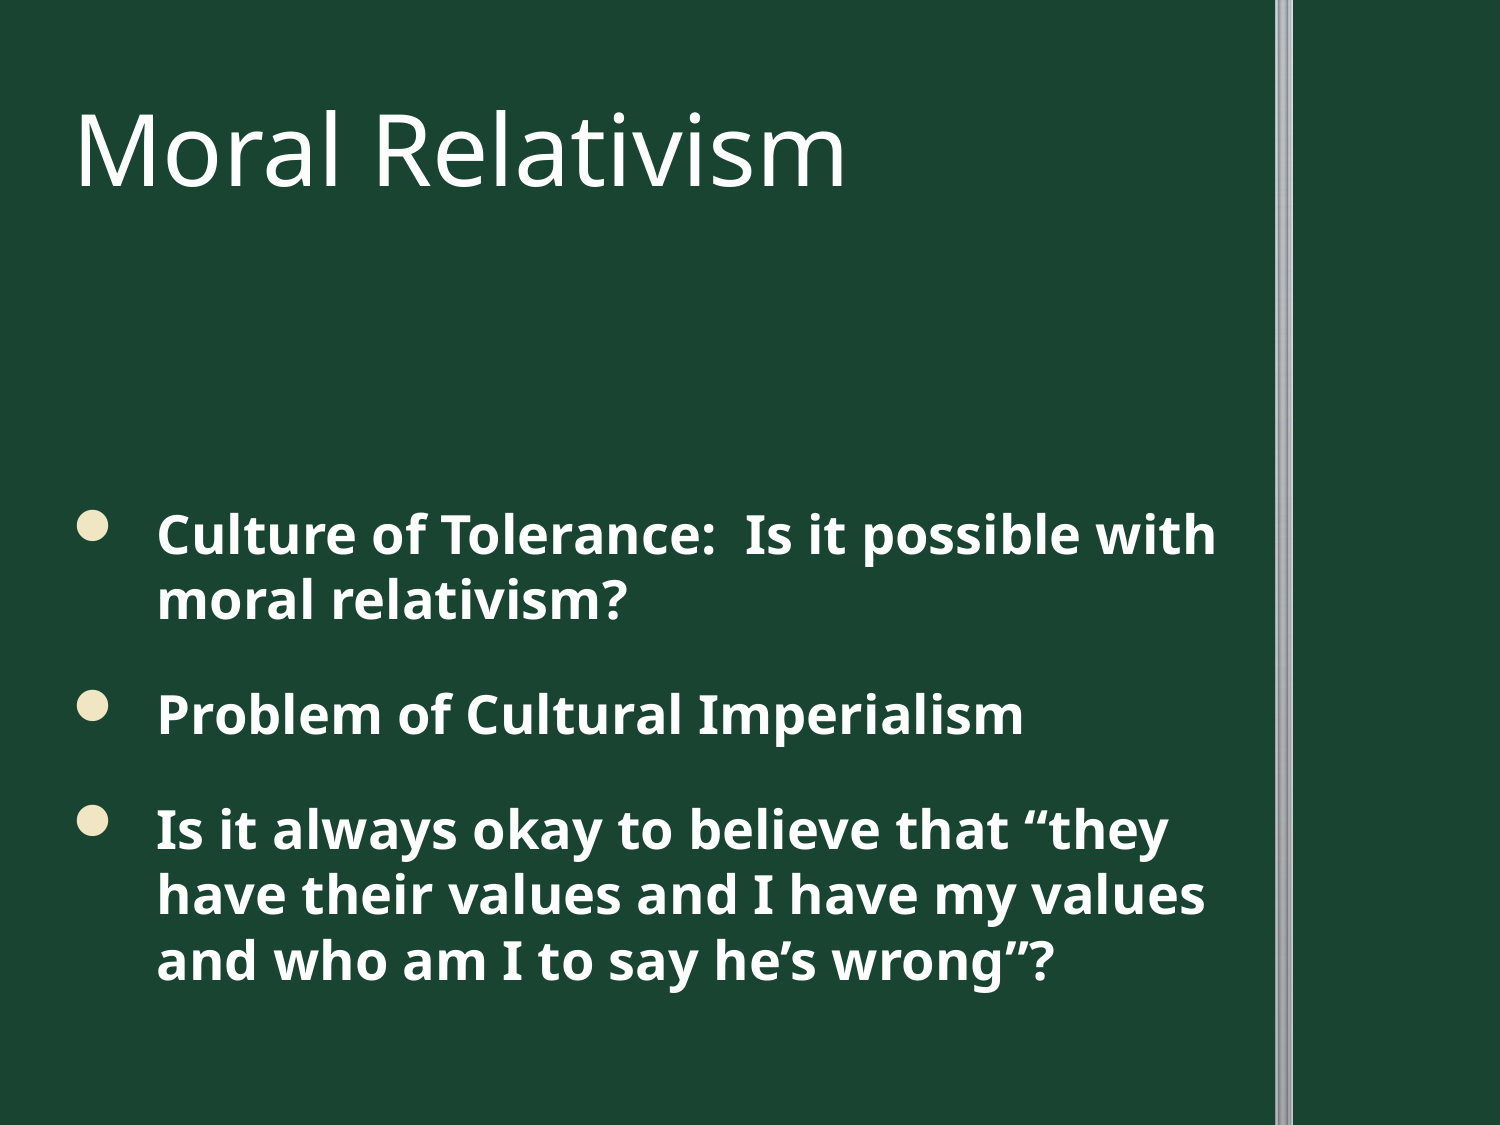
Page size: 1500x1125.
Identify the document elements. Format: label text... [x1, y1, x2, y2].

title Moral Relativism [57, 86, 1220, 207]
list Culture of Tolerance: Is it possible with moral relativism? Problem of Cultural Imperialism Is it always okay to believe that “they have their values and I have my values and who am I to say he’s wrong”? [57, 262, 1268, 1125]
picture [1275, 0, 1293, 1125]
